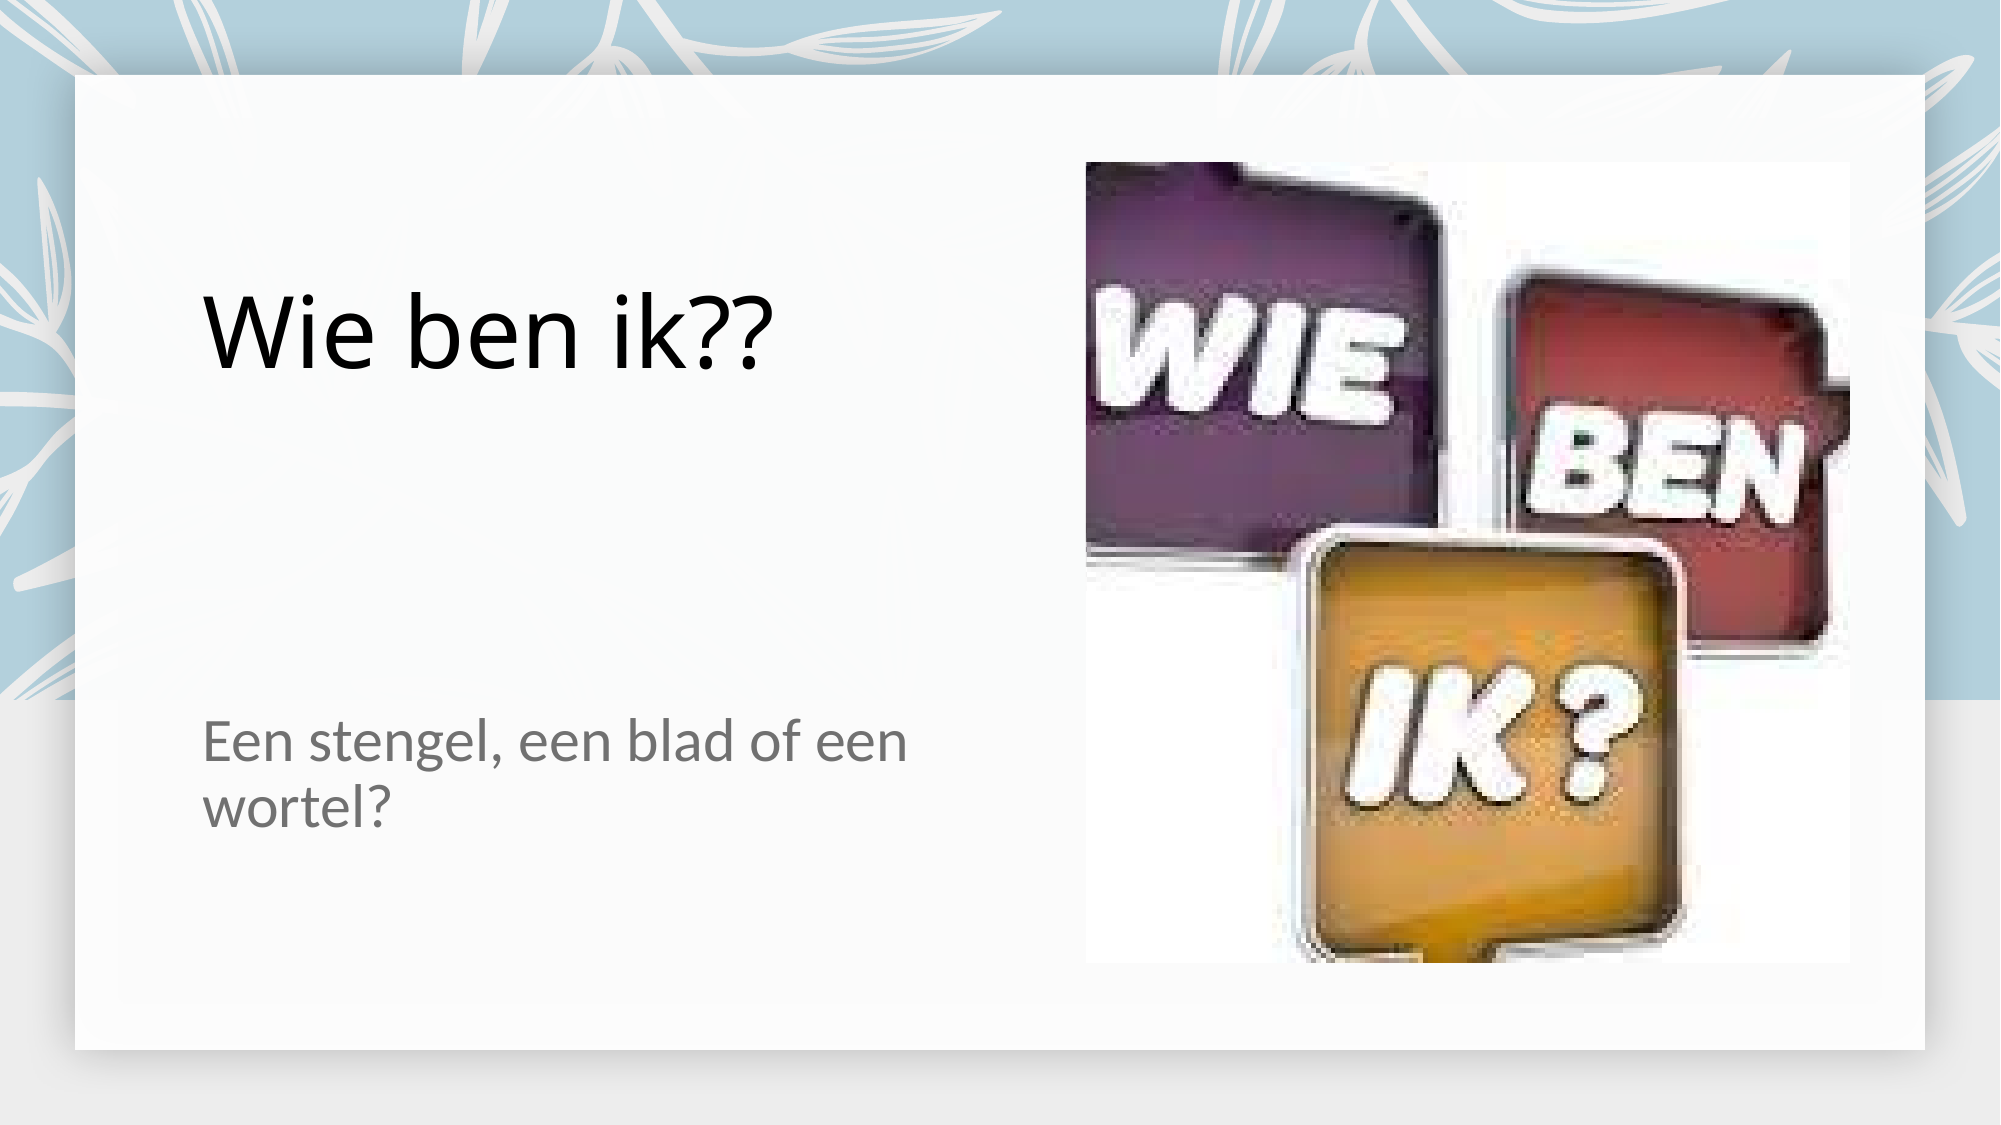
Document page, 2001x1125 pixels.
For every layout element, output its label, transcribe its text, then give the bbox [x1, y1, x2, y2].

text_box [74, 700, 1926, 1051]
picture [1085, 162, 1850, 963]
subtitle Een stengel, een blad of een wortel? [187, 700, 925, 850]
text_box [0, 0, 2000, 700]
text_box [0, 700, 2000, 1125]
